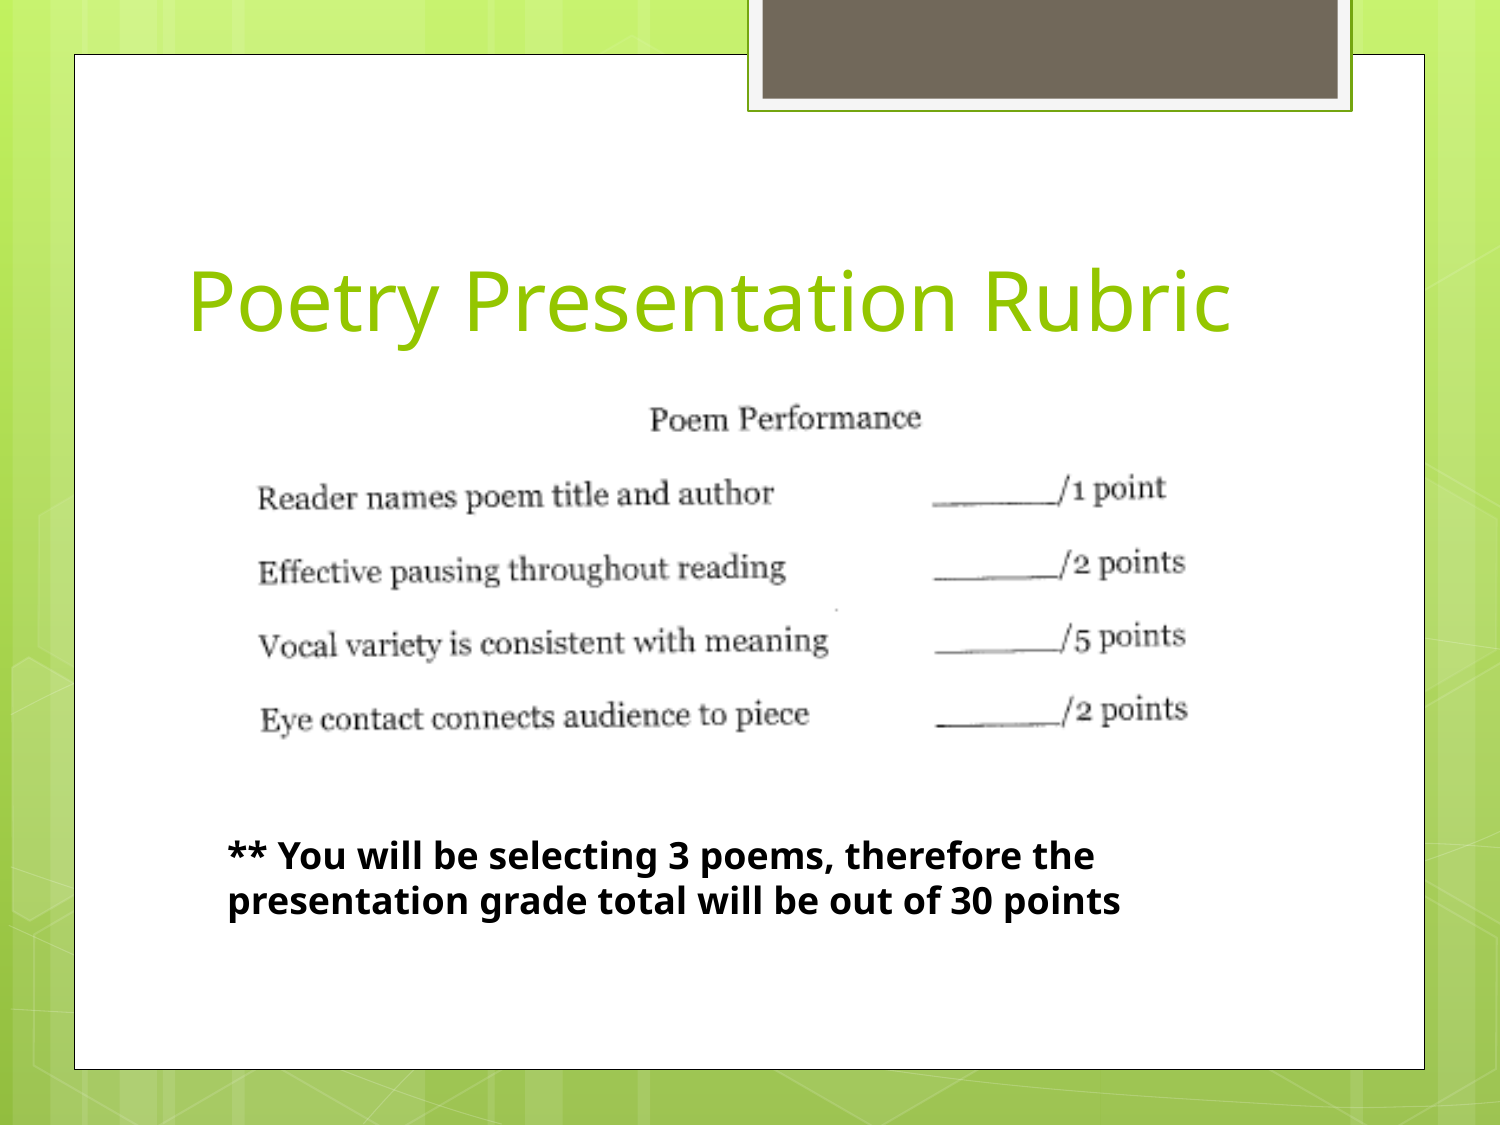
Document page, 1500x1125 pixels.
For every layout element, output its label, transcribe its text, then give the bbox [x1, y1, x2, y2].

text_box ** You will be selecting 3 poems, therefore the presentation grade total will be out of 30 points [212, 824, 1338, 930]
title Poetry Presentation Rubric [171, 168, 1324, 357]
picture [174, 387, 1297, 799]
